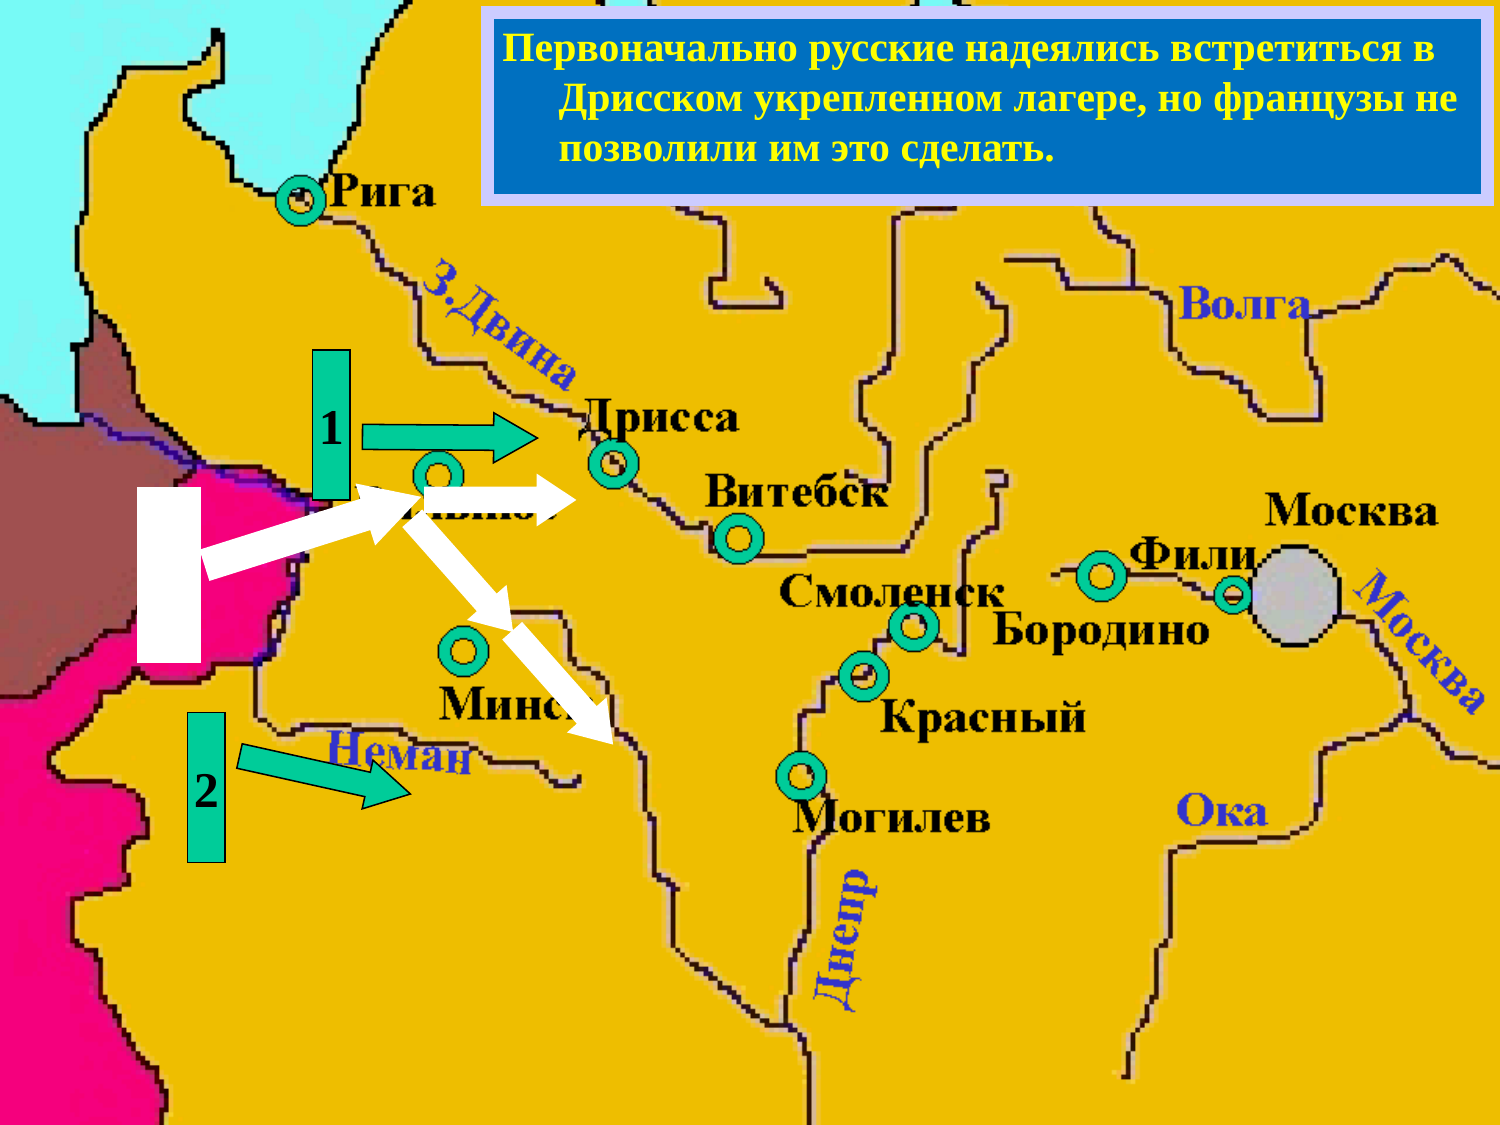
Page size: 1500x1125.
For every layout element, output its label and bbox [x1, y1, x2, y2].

text_box [237, 412, 538, 801]
picture [0, 0, 1500, 1125]
